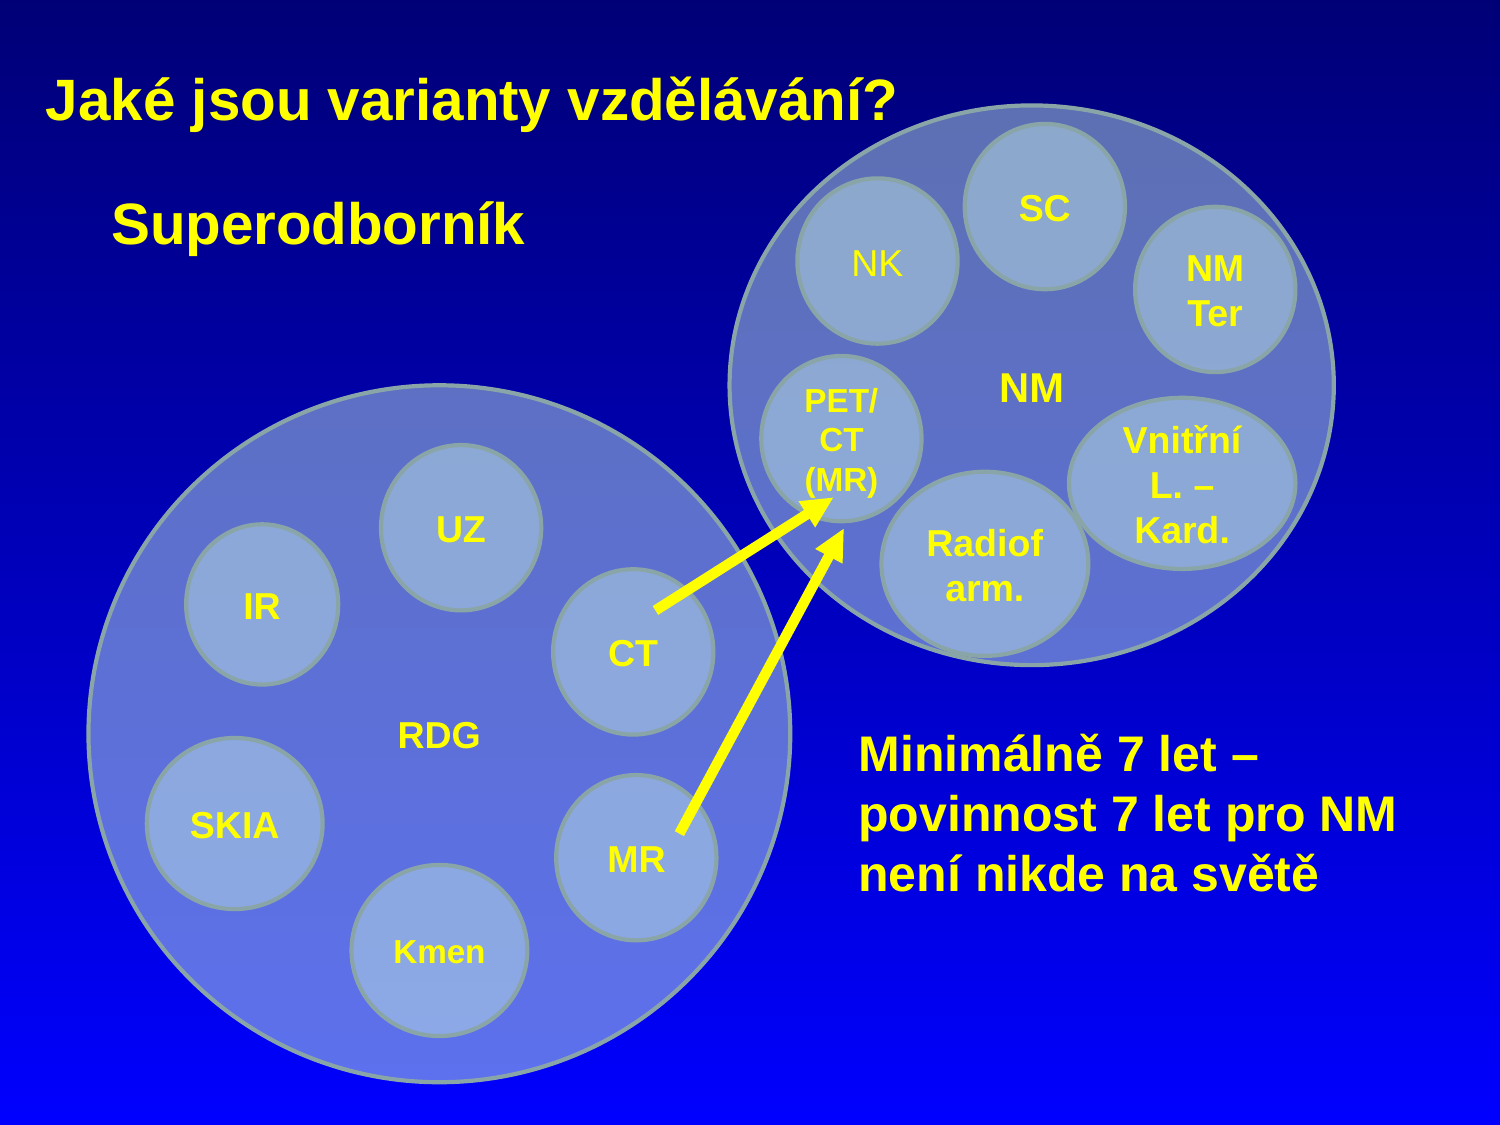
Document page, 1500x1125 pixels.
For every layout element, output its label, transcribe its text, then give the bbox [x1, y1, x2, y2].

text_box UZ [378, 442, 544, 613]
text_box Kmen [349, 862, 530, 1039]
text_box CT [551, 567, 674, 737]
text_box SC [962, 121, 1128, 292]
text_box NM Ter [1133, 204, 1298, 375]
text_box Radiofarm. [879, 469, 1091, 658]
text_box [1182, 139, 1424, 247]
text_box Minimálně 7 let – povinnost 7 let pro NM není nikde na světě [843, 713, 1425, 909]
text_box [64, 139, 881, 247]
text_box MR [554, 772, 719, 943]
text_box Vnitřní L. – Kard. [1066, 395, 1298, 572]
text_box PET/ CT (MR) [759, 353, 924, 524]
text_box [679, 528, 844, 834]
text_box Superodborník [96, 178, 589, 264]
text_box Jaké jsou varianty vzdělávání? [31, 54, 1425, 139]
text_box NM [727, 103, 1336, 668]
text_box RDG [86, 383, 776, 1085]
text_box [655, 497, 834, 611]
text_box SKIA [144, 735, 325, 912]
text_box IR [184, 522, 341, 687]
text_box NK [795, 176, 960, 346]
